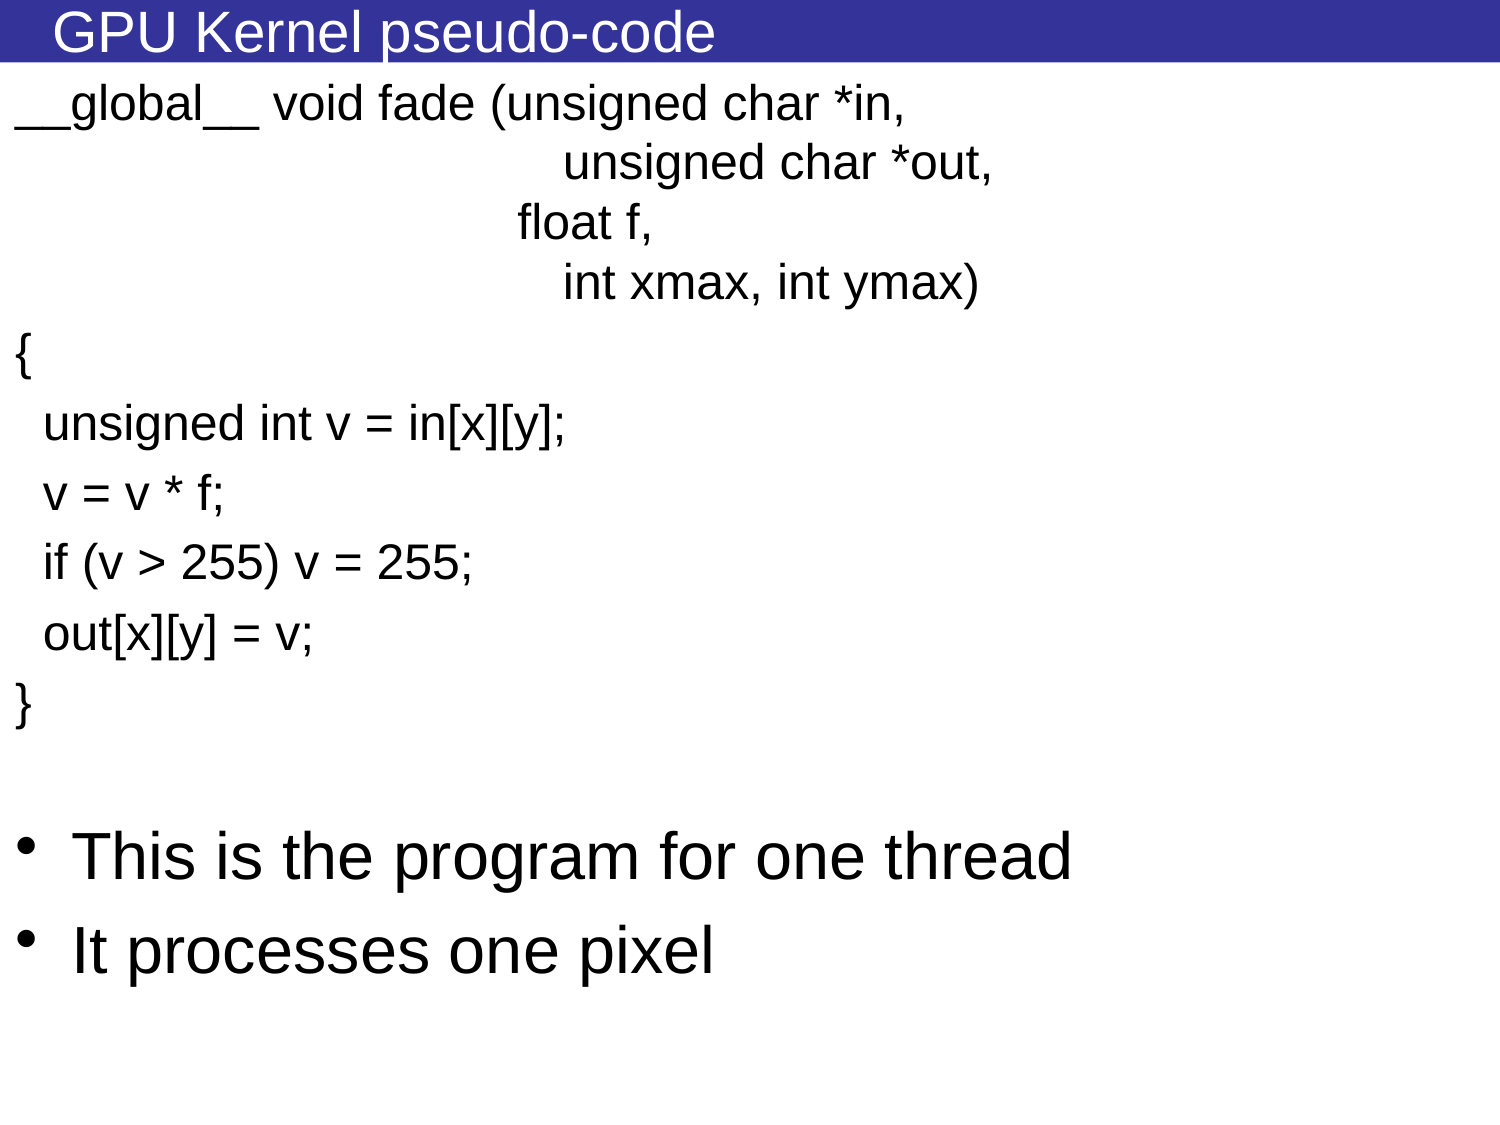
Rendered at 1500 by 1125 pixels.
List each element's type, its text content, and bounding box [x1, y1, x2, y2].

title GPU Kernel pseudo-code [37, 7, 1426, 51]
list __global__ void fade (unsigned char *in, unsigned char *out, float f, int xmax, int ymax) { unsigned int v = in[x][y]; v = v * f; if (v > 255) v = 255; out[x][y] = v; } This is the program for one thread It processes one pixel [0, 62, 1500, 1125]
